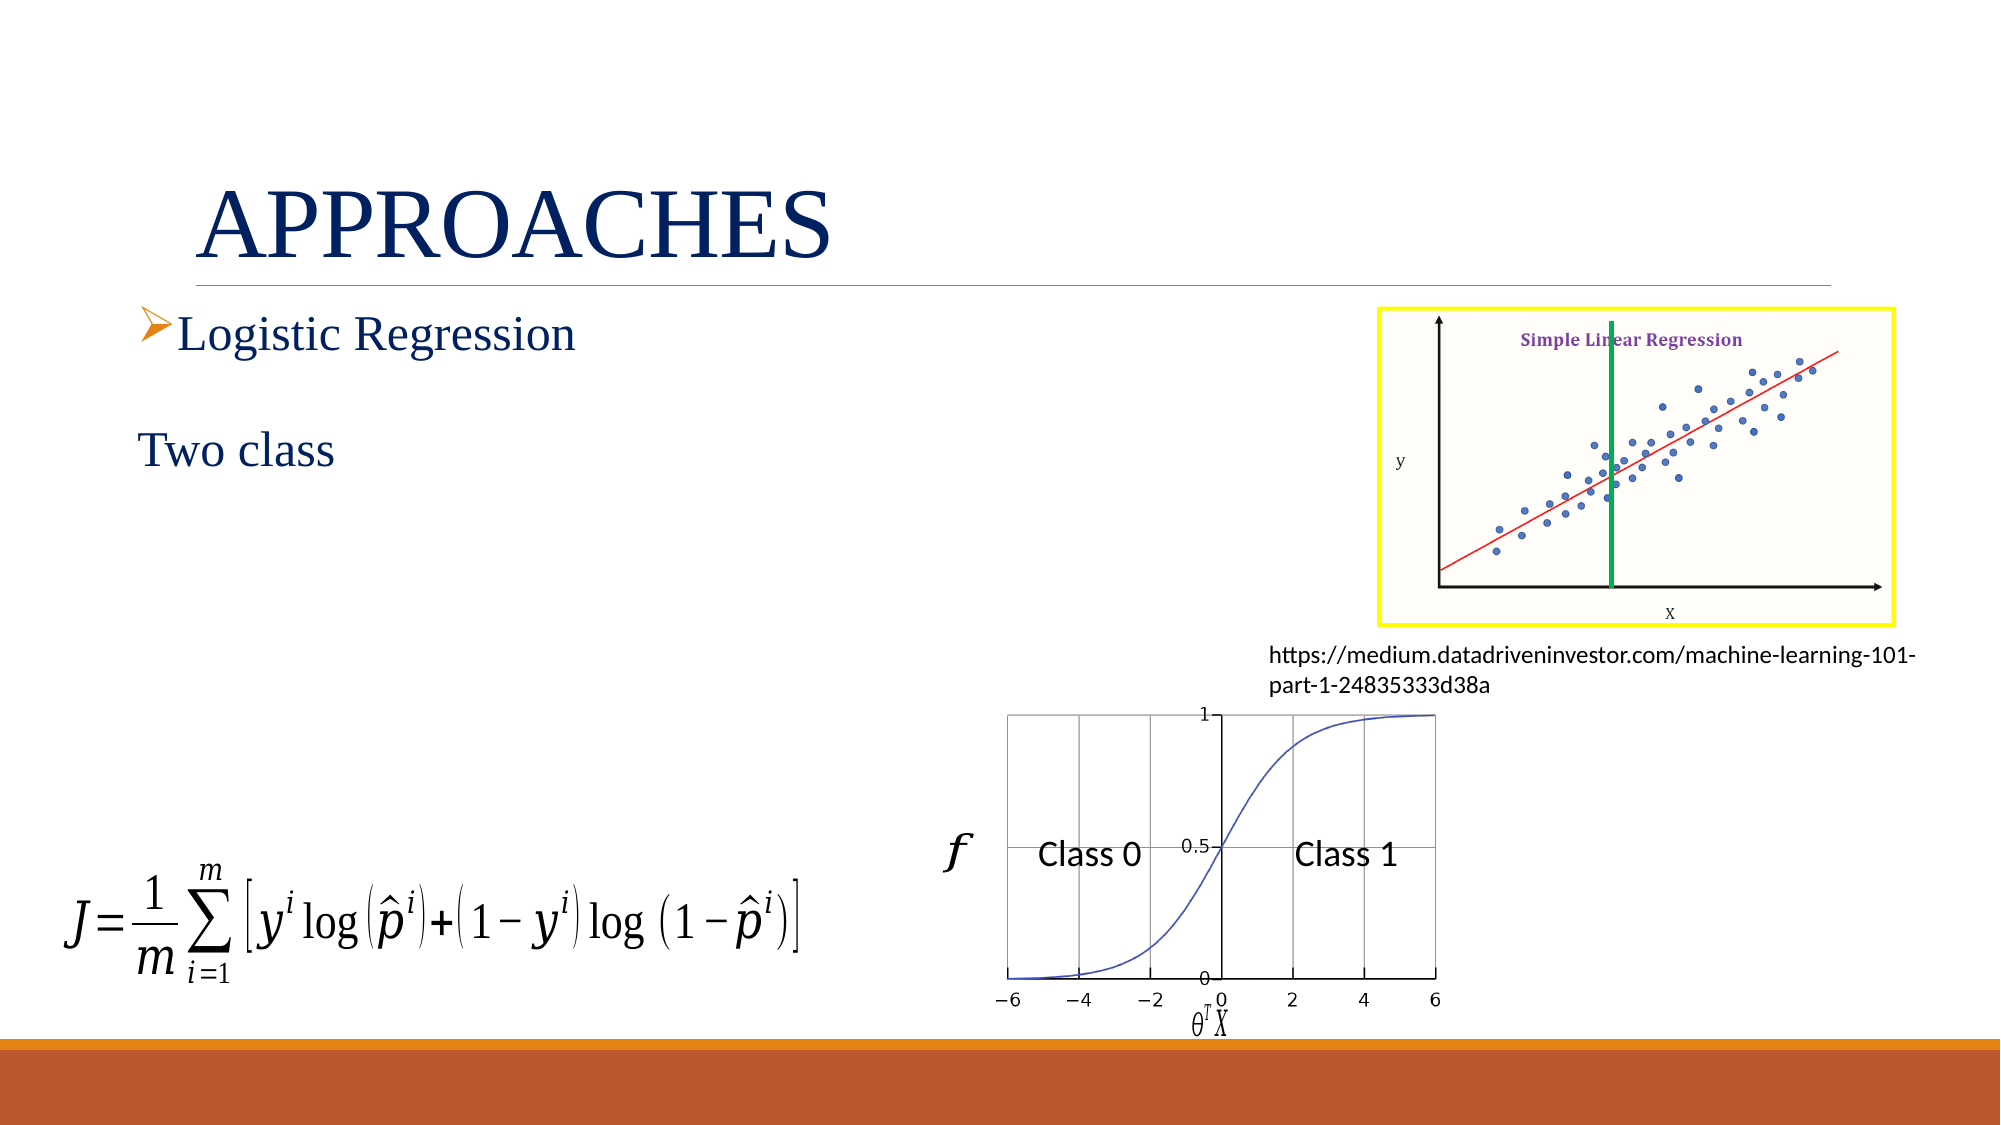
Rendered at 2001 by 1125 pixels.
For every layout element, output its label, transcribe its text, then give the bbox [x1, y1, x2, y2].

picture [1375, 301, 1898, 629]
title APPROACHES [180, 47, 1830, 285]
picture [976, 695, 1467, 1023]
text_box https://medium.datadriveninvestor.com/machine-learning-101-part-1-24835333d38a [1254, 631, 1980, 706]
